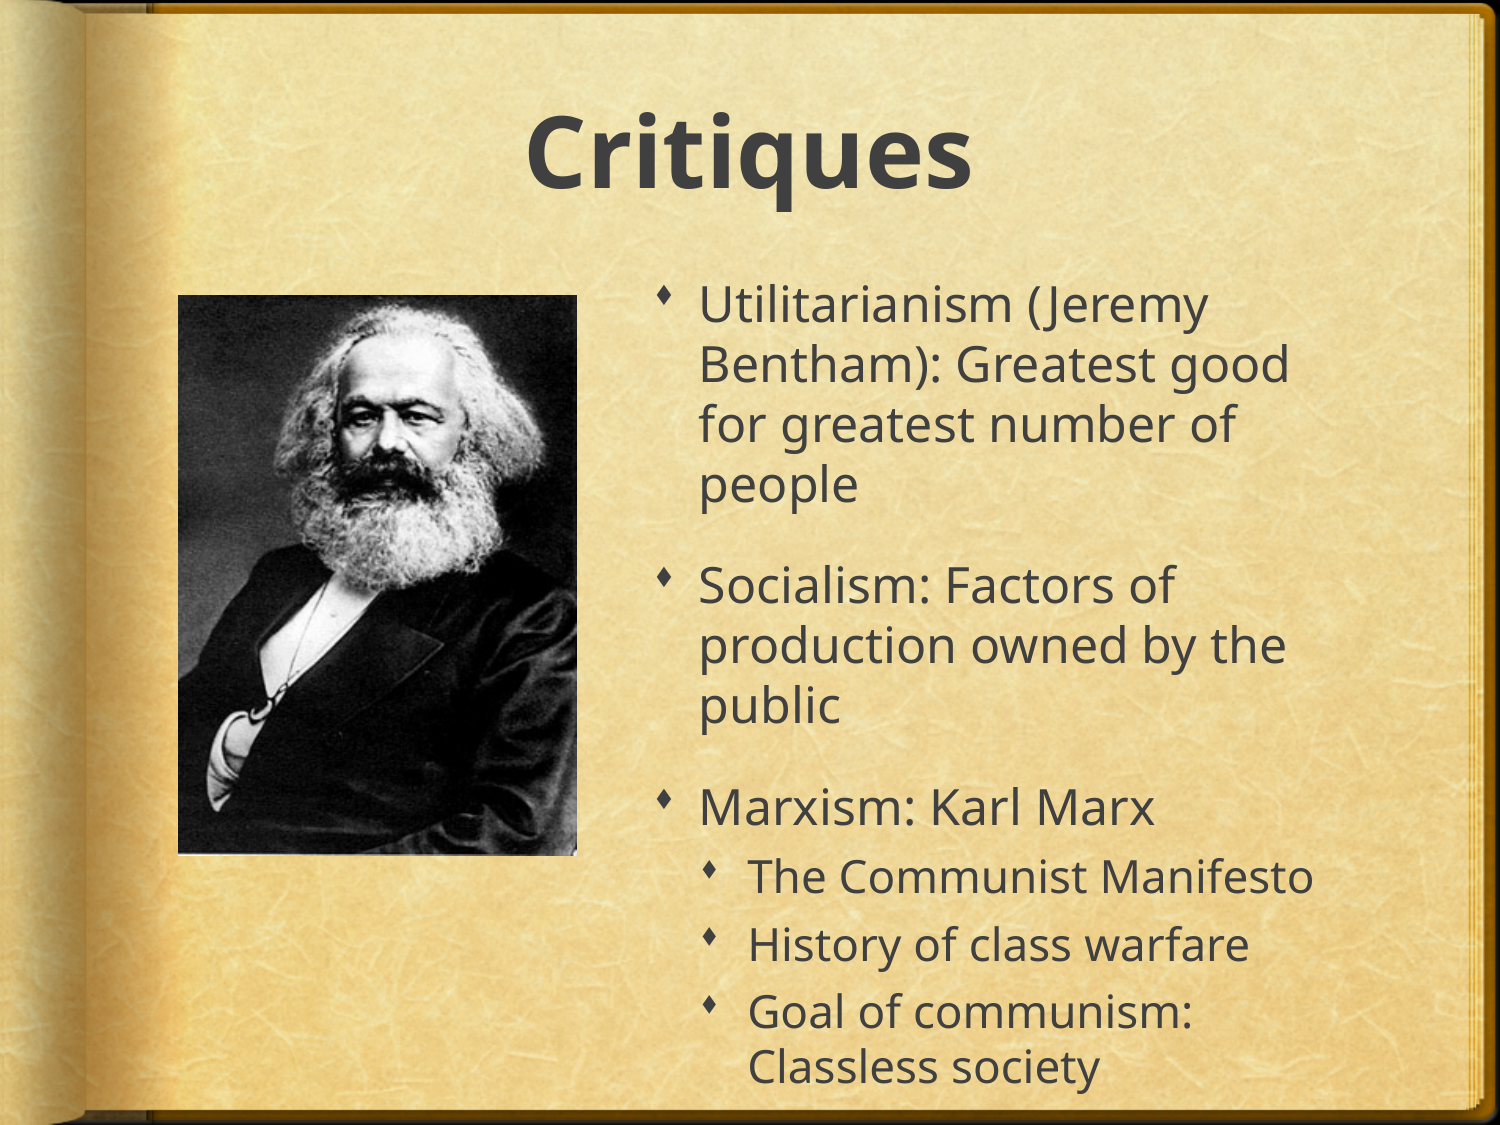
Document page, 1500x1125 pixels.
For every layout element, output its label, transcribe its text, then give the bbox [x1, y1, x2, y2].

title Critiques [178, 45, 1372, 265]
list Utilitarianism (Jeremy Bentham): Greatest good for greatest number of people Socialism: Factors of production owned by the public Marxism: Karl Marx The Communist Manifesto History of class warfare Goal of communism: Classless society [637, 264, 1372, 1058]
picture [0, 0, 1500, 1125]
